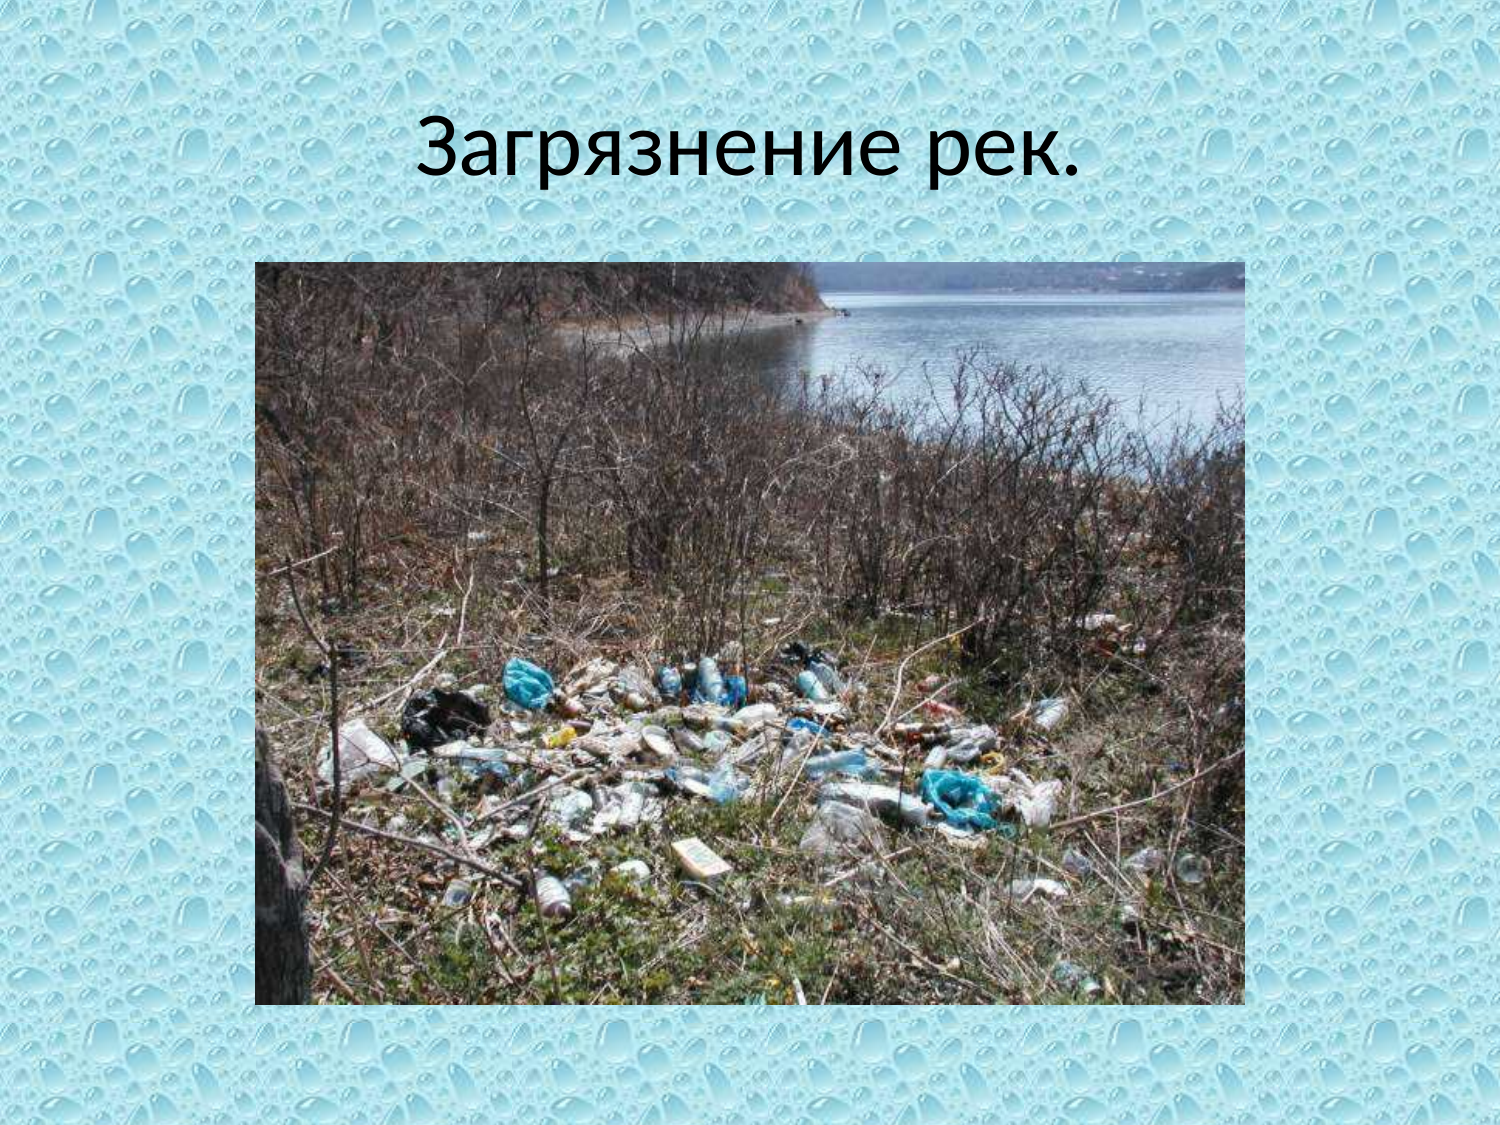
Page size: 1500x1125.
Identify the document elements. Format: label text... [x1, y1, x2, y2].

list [254, 262, 1246, 1006]
title Загрязнение рек. [75, 45, 1425, 233]
picture [0, 0, 1500, 1125]
